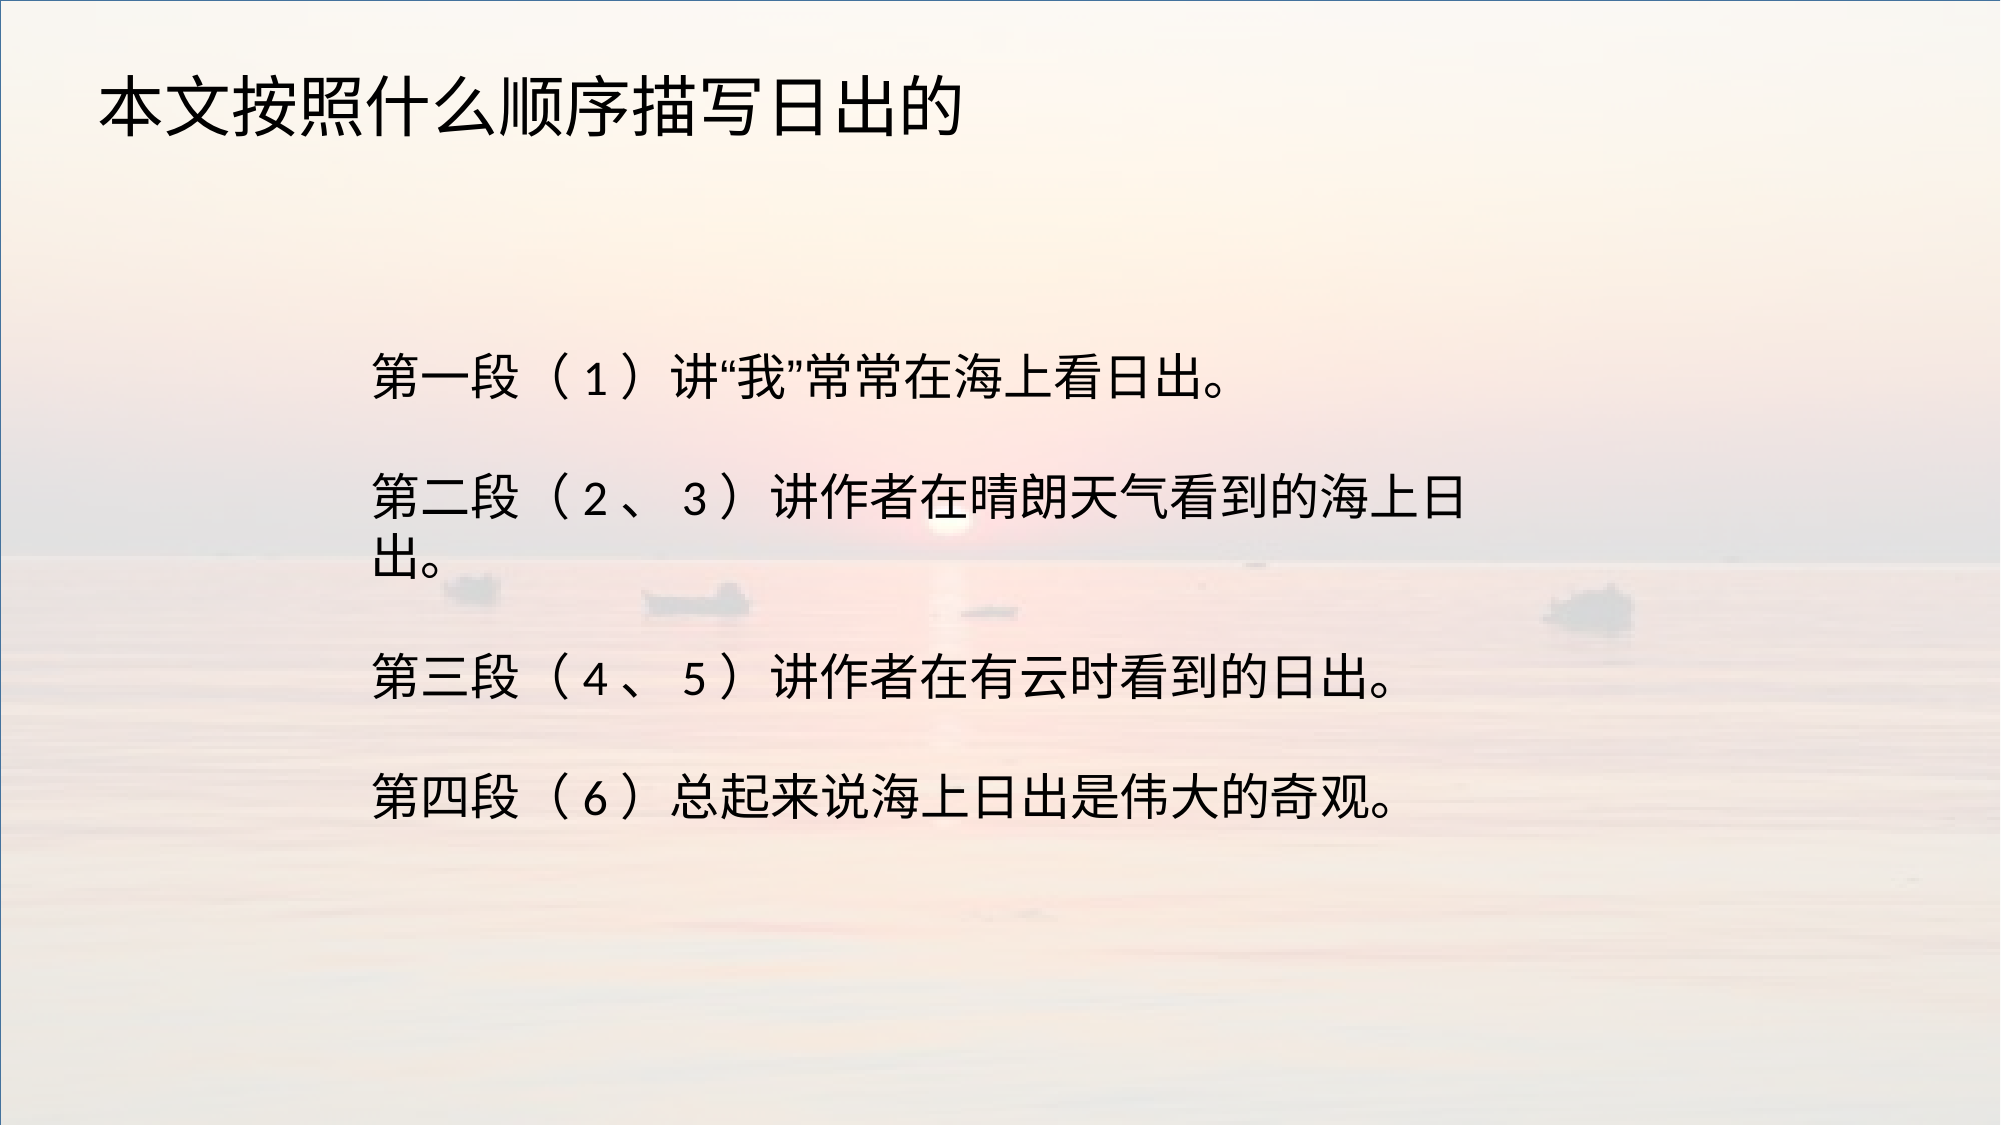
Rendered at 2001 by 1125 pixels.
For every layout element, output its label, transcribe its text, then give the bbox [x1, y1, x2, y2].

text_box 本文按照什么顺序描写日出的 [83, 57, 1903, 153]
text_box 第一段（1）讲“我”常常在海上看日出。 第二段（2、3）讲作者在晴朗天气看到的海上日出。 第三段（4、5）讲作者在有云时看到的日出。 第四段（6）总起来说海上日出是伟大的奇观。 [355, 338, 1518, 833]
